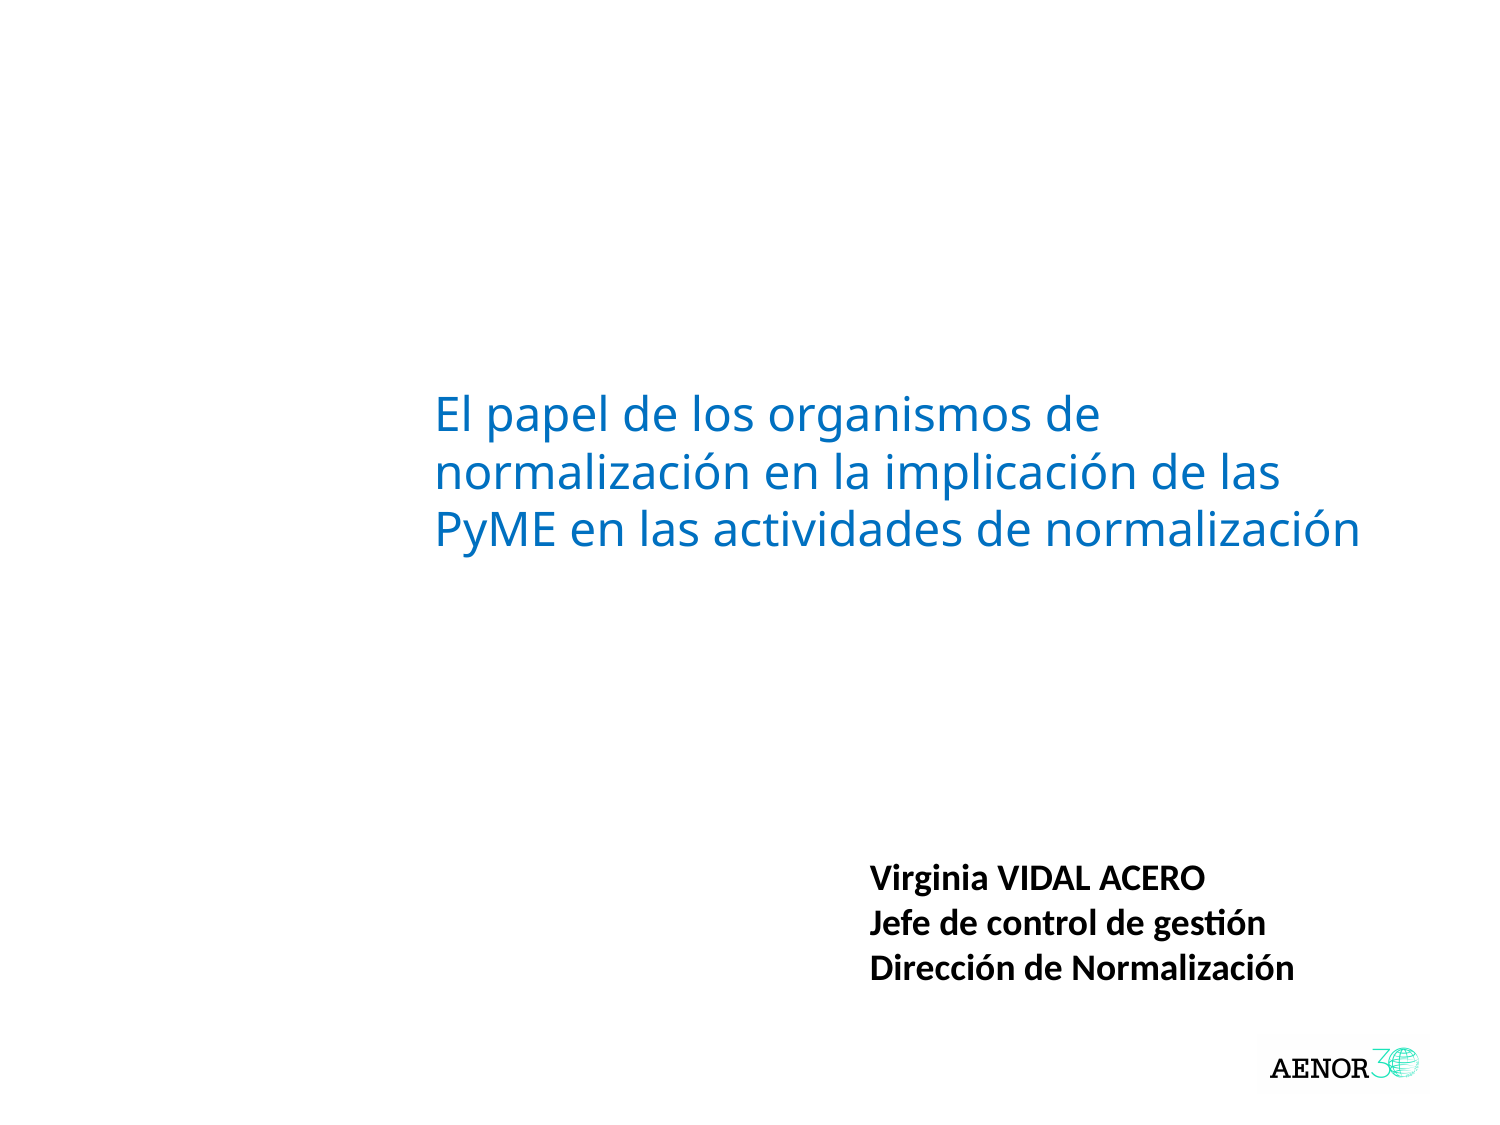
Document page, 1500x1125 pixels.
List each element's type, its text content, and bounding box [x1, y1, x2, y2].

picture [1257, 1034, 1430, 1094]
text_box Virginia VIDAL ACERO Jefe de control de gestión Dirección de Normalización [855, 845, 1375, 996]
title El papel de los organismos de normalización en la implicación de las PyME en las actividades de normalización [419, 349, 1388, 591]
